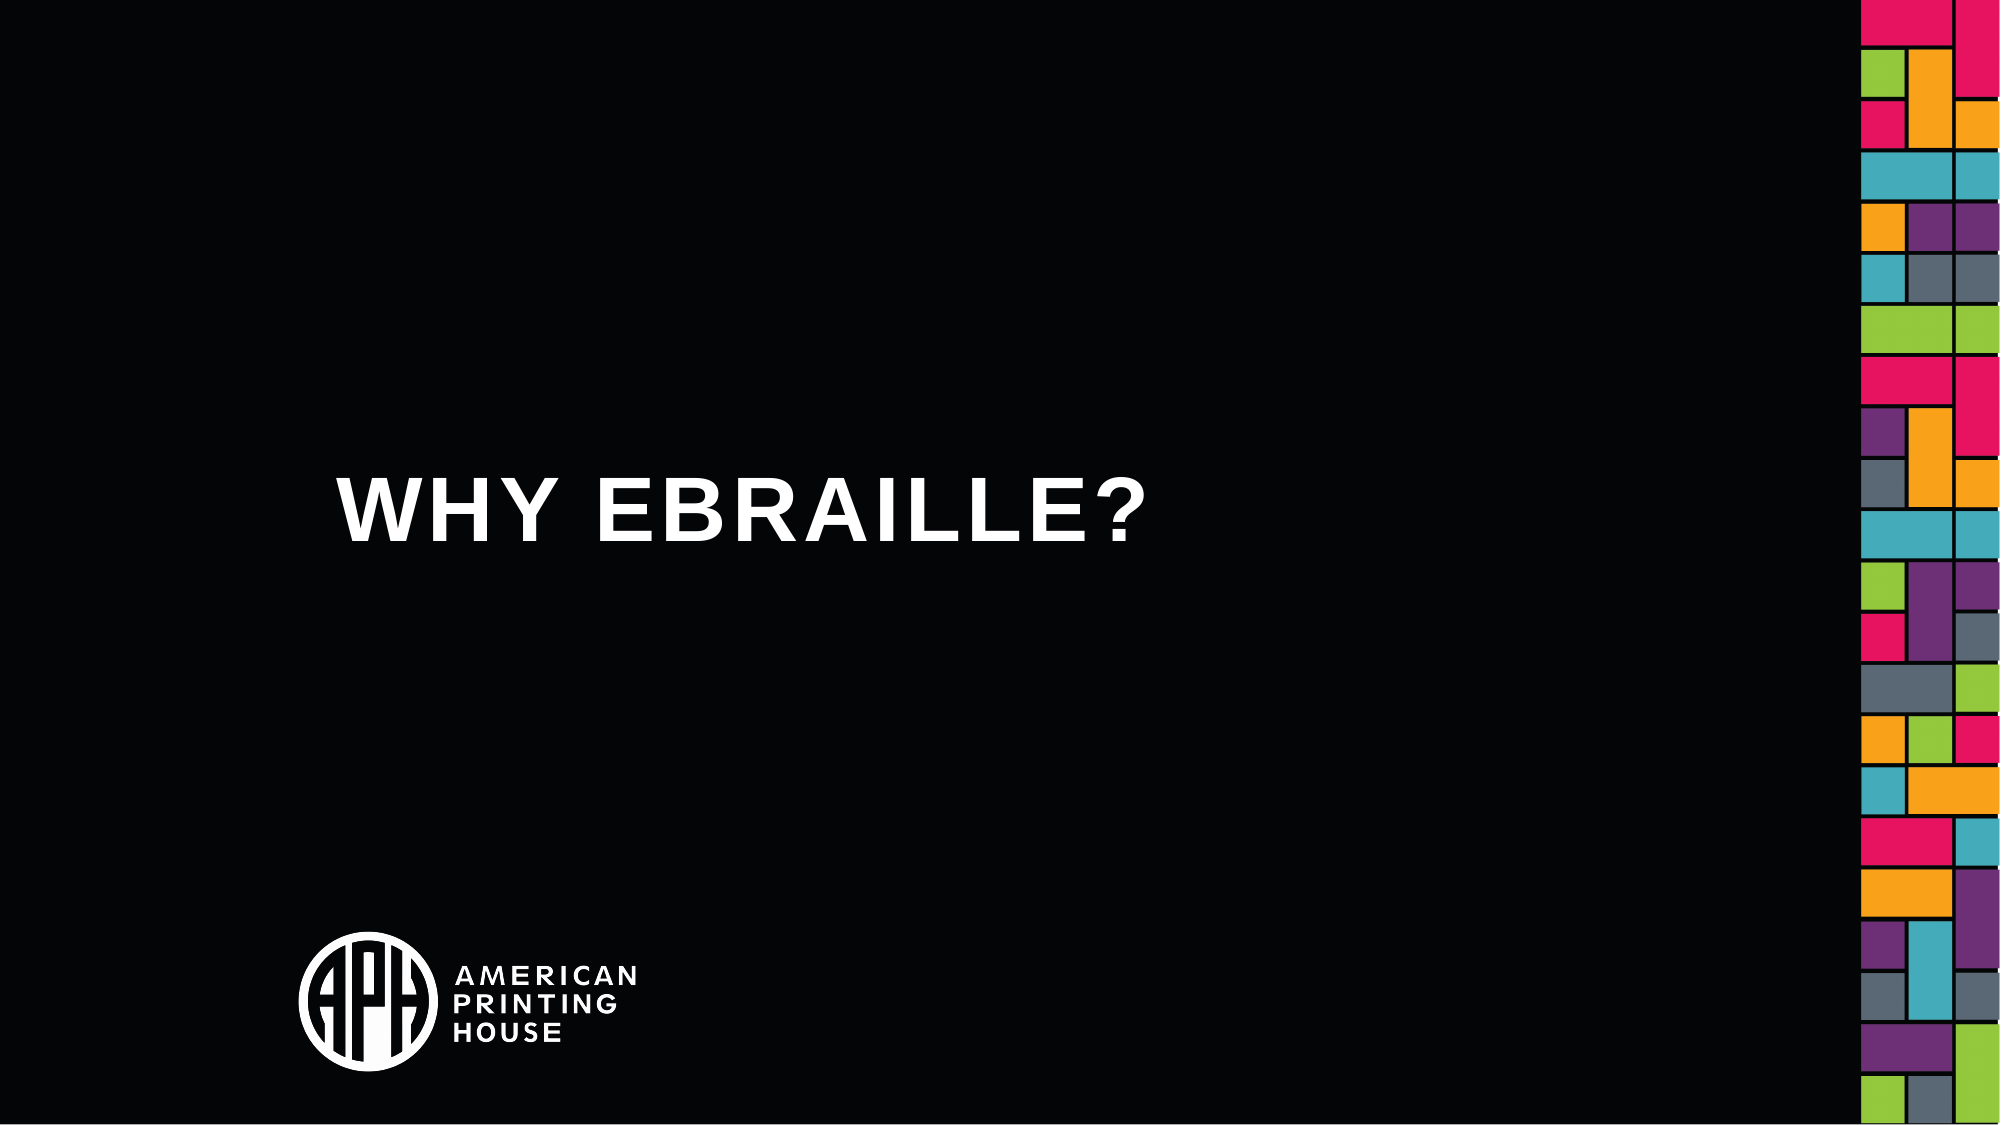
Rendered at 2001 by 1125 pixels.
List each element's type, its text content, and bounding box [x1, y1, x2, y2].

title Why eBraille? [290, 454, 1736, 563]
picture [0, 0, 2001, 1125]
